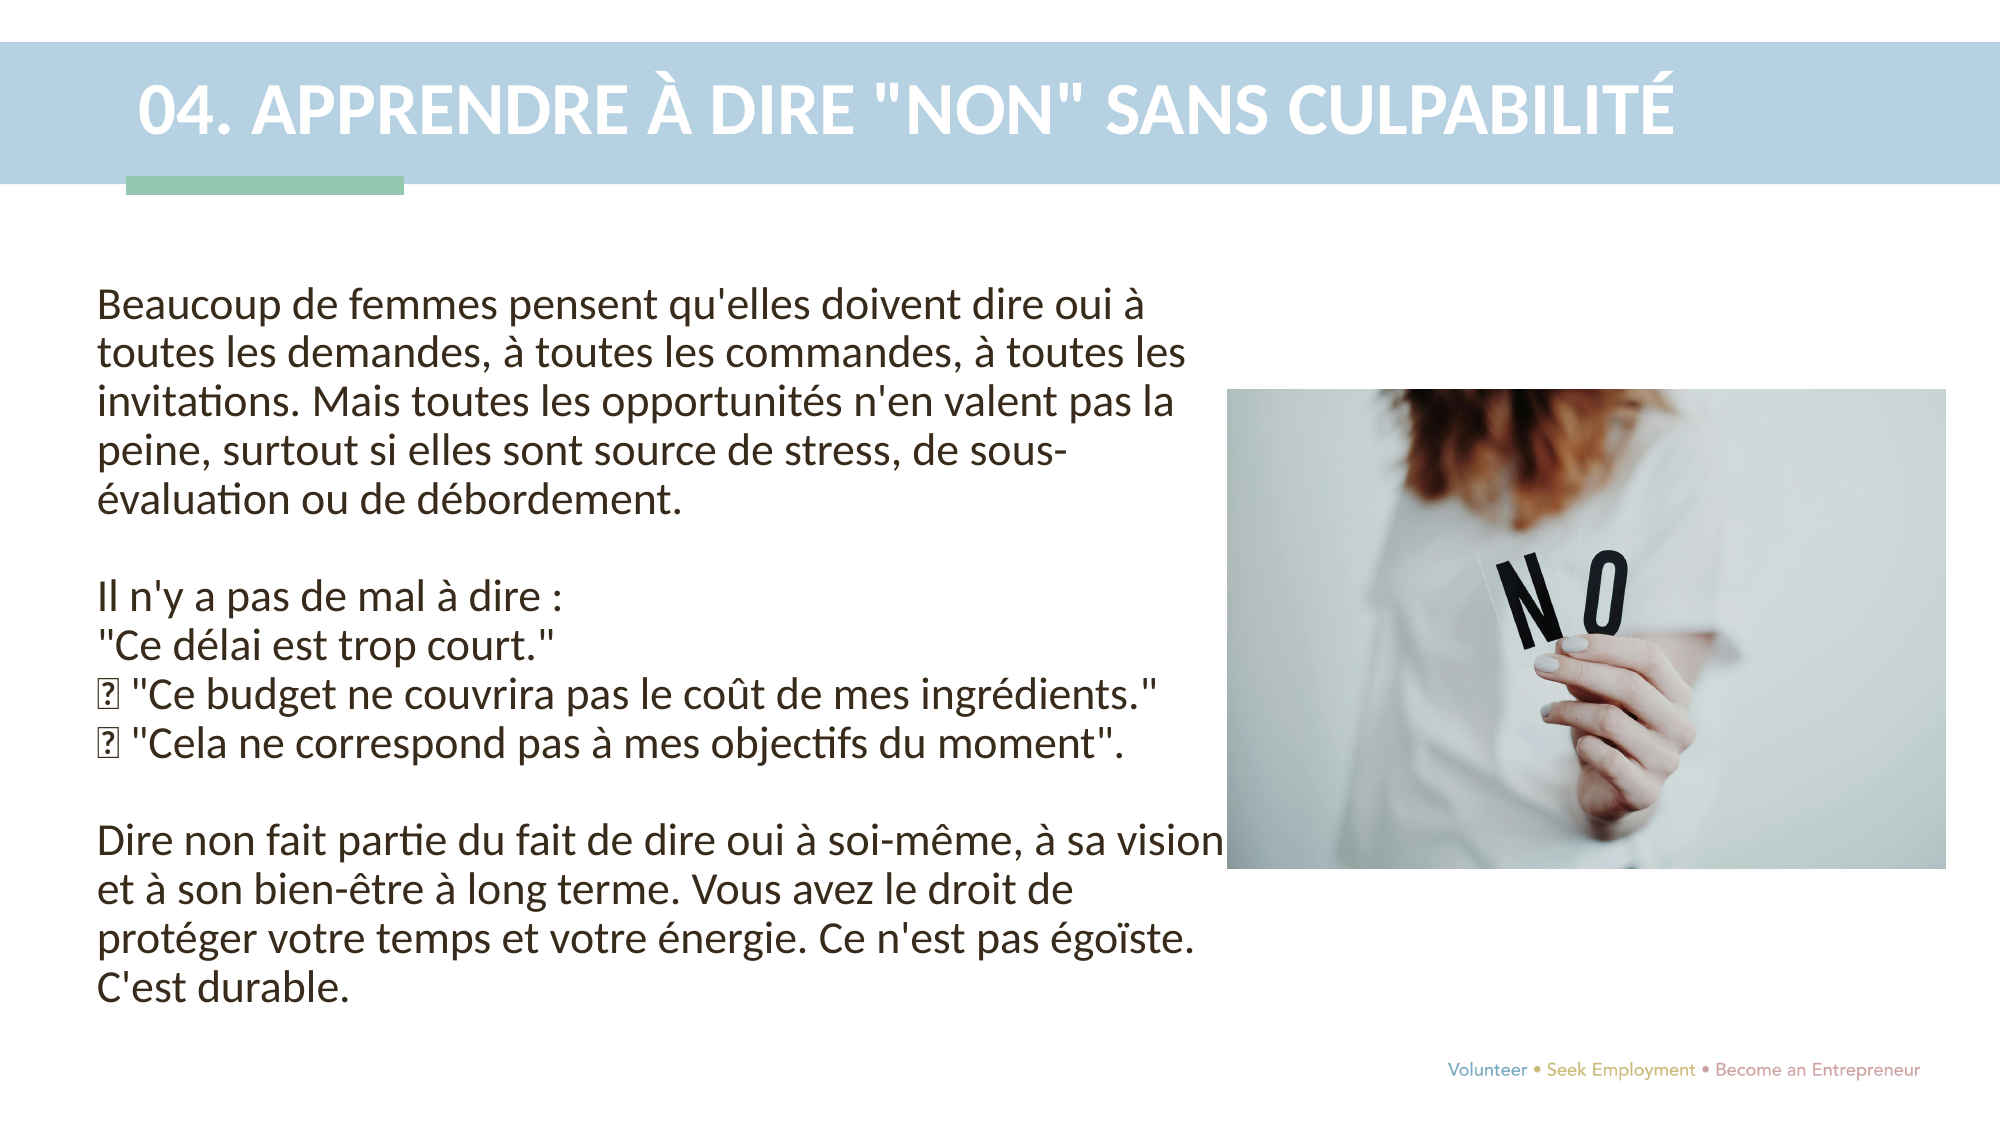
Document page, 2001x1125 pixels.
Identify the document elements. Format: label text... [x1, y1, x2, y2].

picture [1418, 1046, 1971, 1103]
list Beaucoup de femmes pensent qu'elles doivent dire oui à toutes les demandes, à toutes les commandes, à toutes les invitations. Mais toutes les opportunités n'en valent pas la peine, surtout si elles sont source de stress, de sous-évaluation ou de débordement. Il n'y a pas de mal à dire : "Ce délai est trop court." ❌ "Ce budget ne couvrira pas le coût de mes ingrédients." ❌ "Cela ne correspond pas à mes objectifs du moment". Dire non fait partie du fait de dire oui à soi-même, à sa vision et à son bien-être à long terme. Vous avez le droit de protéger votre temps et votre énergie. Ce n'est pas égoïste. C'est durable. [81, 272, 1257, 986]
picture [1227, 389, 1946, 869]
list 04. APPRENDRE À DIRE "NON" SANS CULPABILITÉ [123, 51, 1913, 170]
